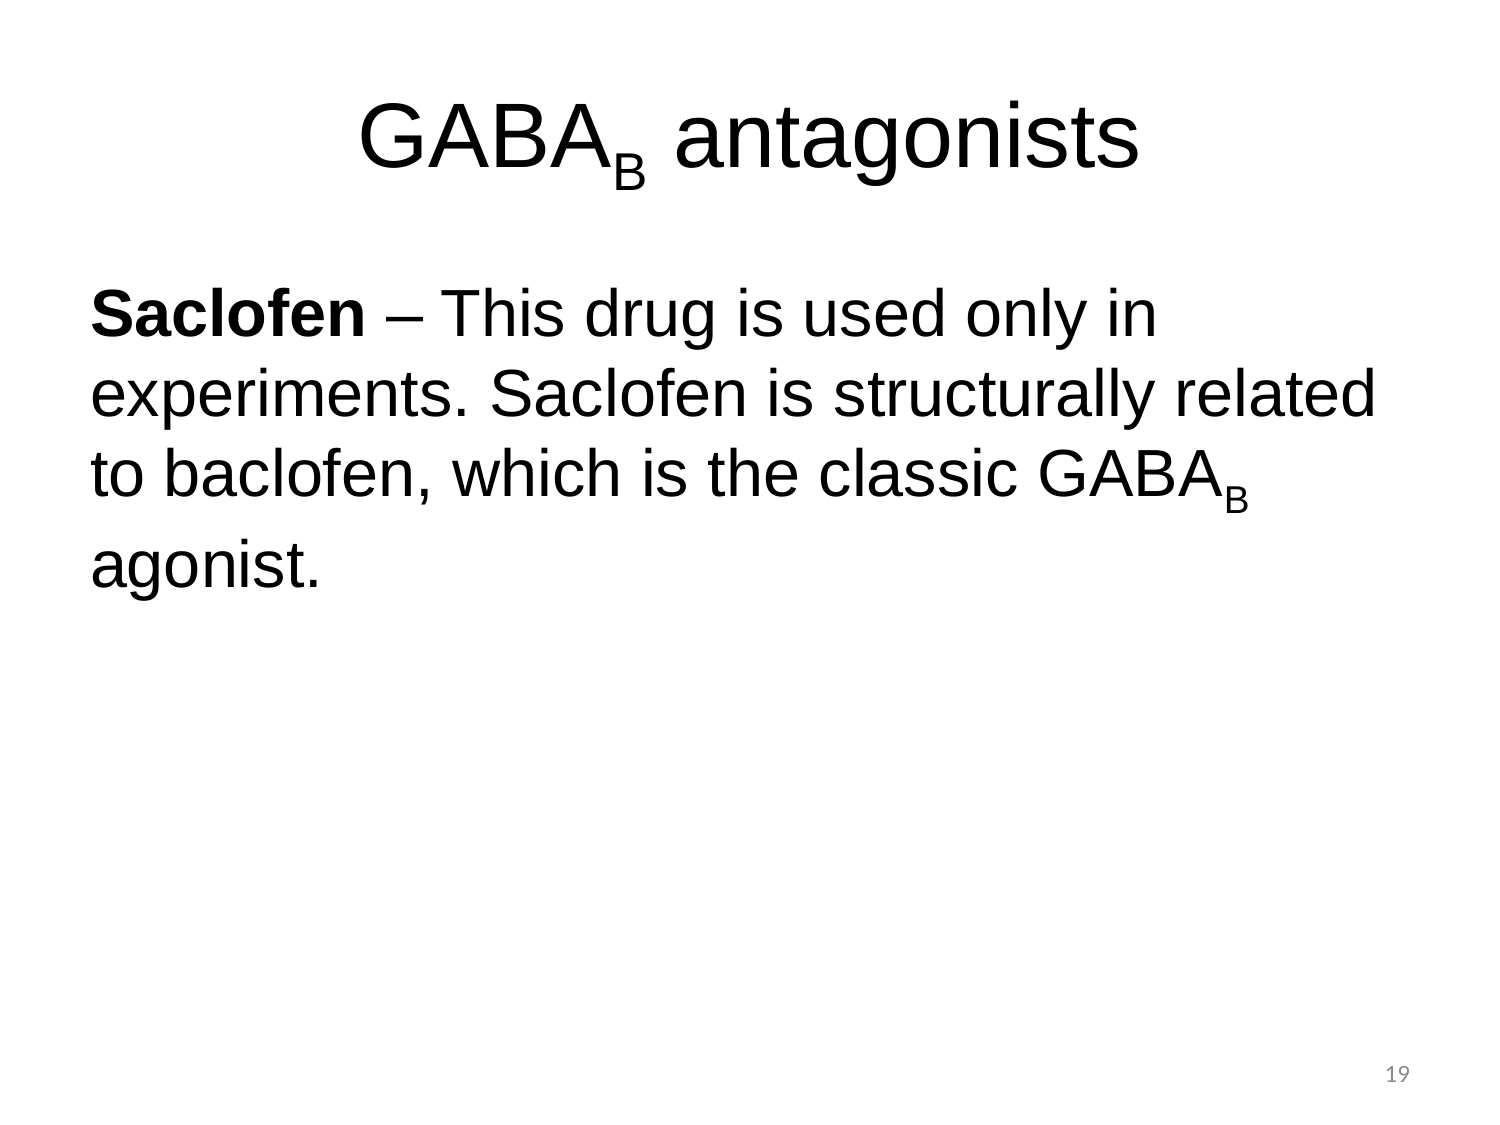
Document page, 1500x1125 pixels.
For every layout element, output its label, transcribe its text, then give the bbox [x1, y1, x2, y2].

title GABAB antagonists [75, 45, 1425, 233]
slide_number 19 [1074, 1042, 1425, 1103]
list Saclofen – This drug is used only in experiments. Saclofen is structurally related to baclofen, which is the classic GABAB agonist. [75, 262, 1425, 1005]
